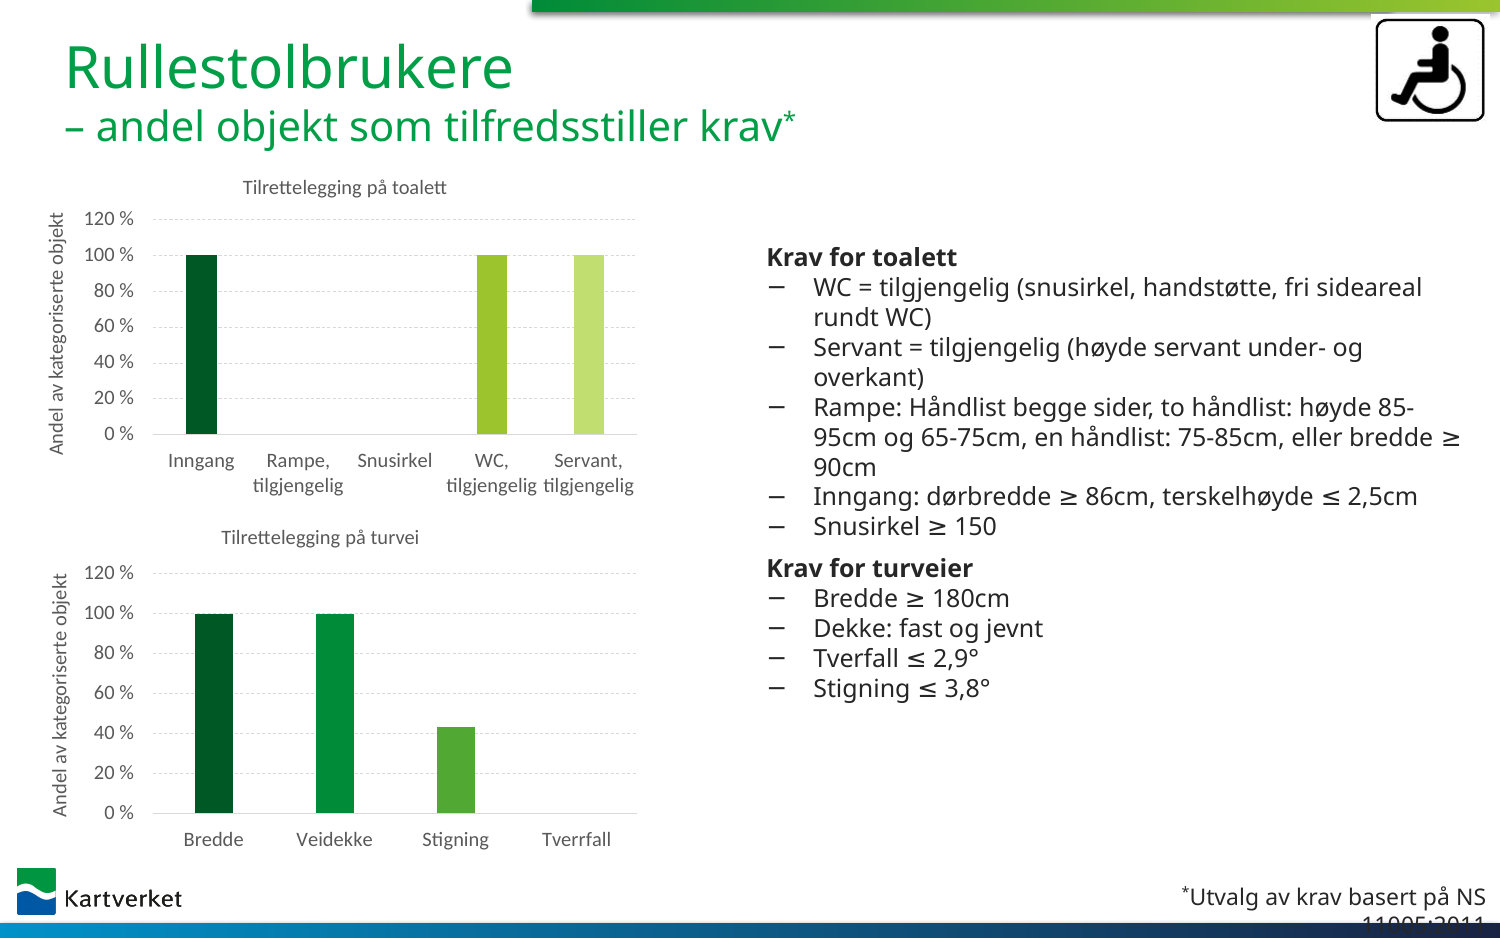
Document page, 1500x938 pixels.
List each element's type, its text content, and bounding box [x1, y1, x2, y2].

picture [41, 166, 650, 505]
text_box Rullestolbrukere – andel objekt som tilfredsstiller krav* [49, 14, 1431, 158]
picture [1371, 13, 1491, 127]
text_box Krav for toalett WC = tilgjengelig (snusirkel, handstøtte, fri sideareal rundt WC) Servant = tilgjengelig (høyde servant under- og overkant) Rampe: Håndlist begge sider, to håndlist: høyde 85-95cm og 65-75cm, en håndlist: 75-85cm, eller bredde ≥ 90cm Inngang: dørbredde ≥ 86cm, terskelhøyde ≤ 2,5cm Snusirkel ≥ 150 [751, 234, 1483, 545]
text_box *Utvalg av krav basert på NS 11005:2011 [1068, 873, 1500, 938]
text_box Krav for turveier Bredde ≥ 180cm Dekke: fast og jevnt Tverfall ≤ 2,9° Stigning ≤ 3,8° [751, 545, 1483, 710]
picture [41, 520, 650, 859]
